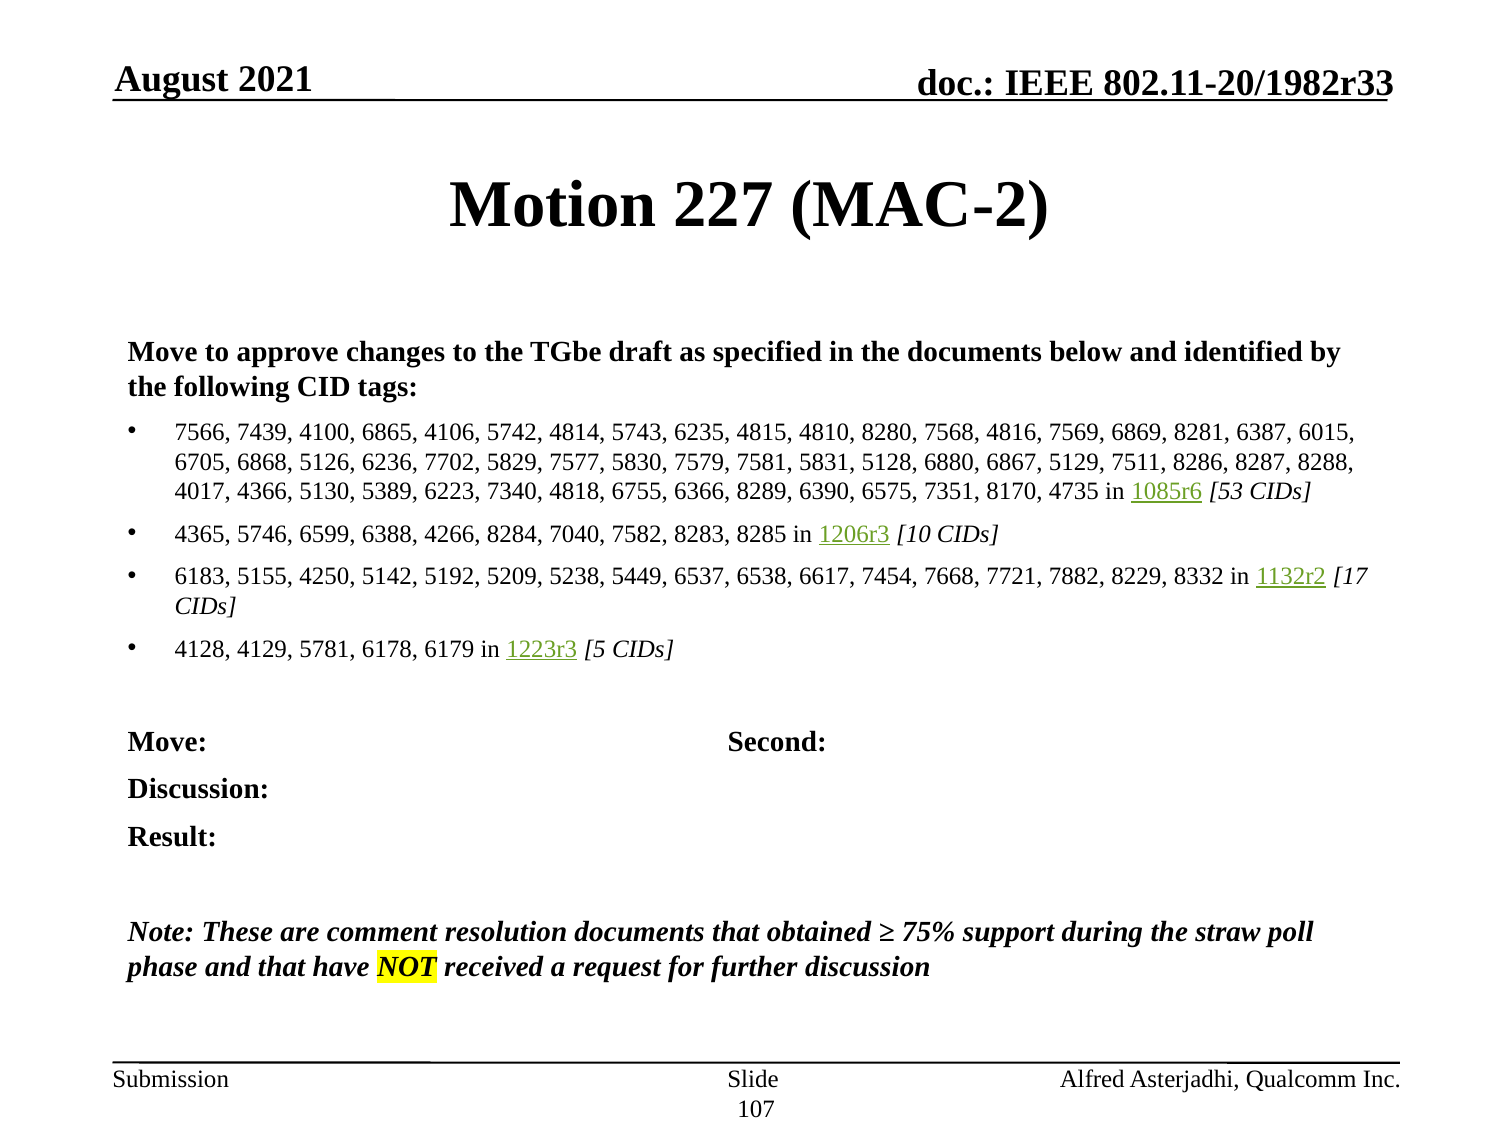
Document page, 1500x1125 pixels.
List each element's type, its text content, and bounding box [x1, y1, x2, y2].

footer Alfred Asterjadhi, Qualcomm Inc. [878, 1061, 1402, 1093]
title Motion 227 (MAC-2) [112, 112, 1388, 288]
list Move to approve changes to the TGbe draft as specified in the documents below and identified by the following CID tags: 7566, 7439, 4100, 6865, 4106, 5742, 4814, 5743, 6235, 4815, 4810, 8280, 7568, 4816, 7569, 6869, 8281, 6387, 6015, 6705, 6868, 5126, 6236, 7702, 5829, 7577, 5830, 7579, 7581, 5831, 5128, 6880, 6867, 5129, 7511, 8286, 8287, 8288, 4017, 4366, 5130, 5389, 6223, 7340, 4818, 6755, 6366, 8289, 6390, 6575, 7351, 8170, 4735 in 1085r6 [53 CIDs] 4365, 5746, 6599, 6388, 4266, 8284, 7040, 7582, 8283, 8285 in 1206r3 [10 CIDs] 6183, 5155, 4250, 5142, 5192, 5209, 5238, 5449, 6537, 6538, 6617, 7454, 7668, 7721, 7882, 8229, 8332 in 1132r2 [17 CIDs] 4128, 4129, 5781, 6178, 6179 in 1223r3 [5 CIDs] Move: Second: Discussion: Result: Note: These are comment resolution documents that obtained ≥ 75% support during the straw poll phase and that have NOT received a request for further discussion [112, 324, 1388, 1063]
slide_number Slide 107 [712, 1061, 800, 1123]
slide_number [114, 54, 423, 100]
